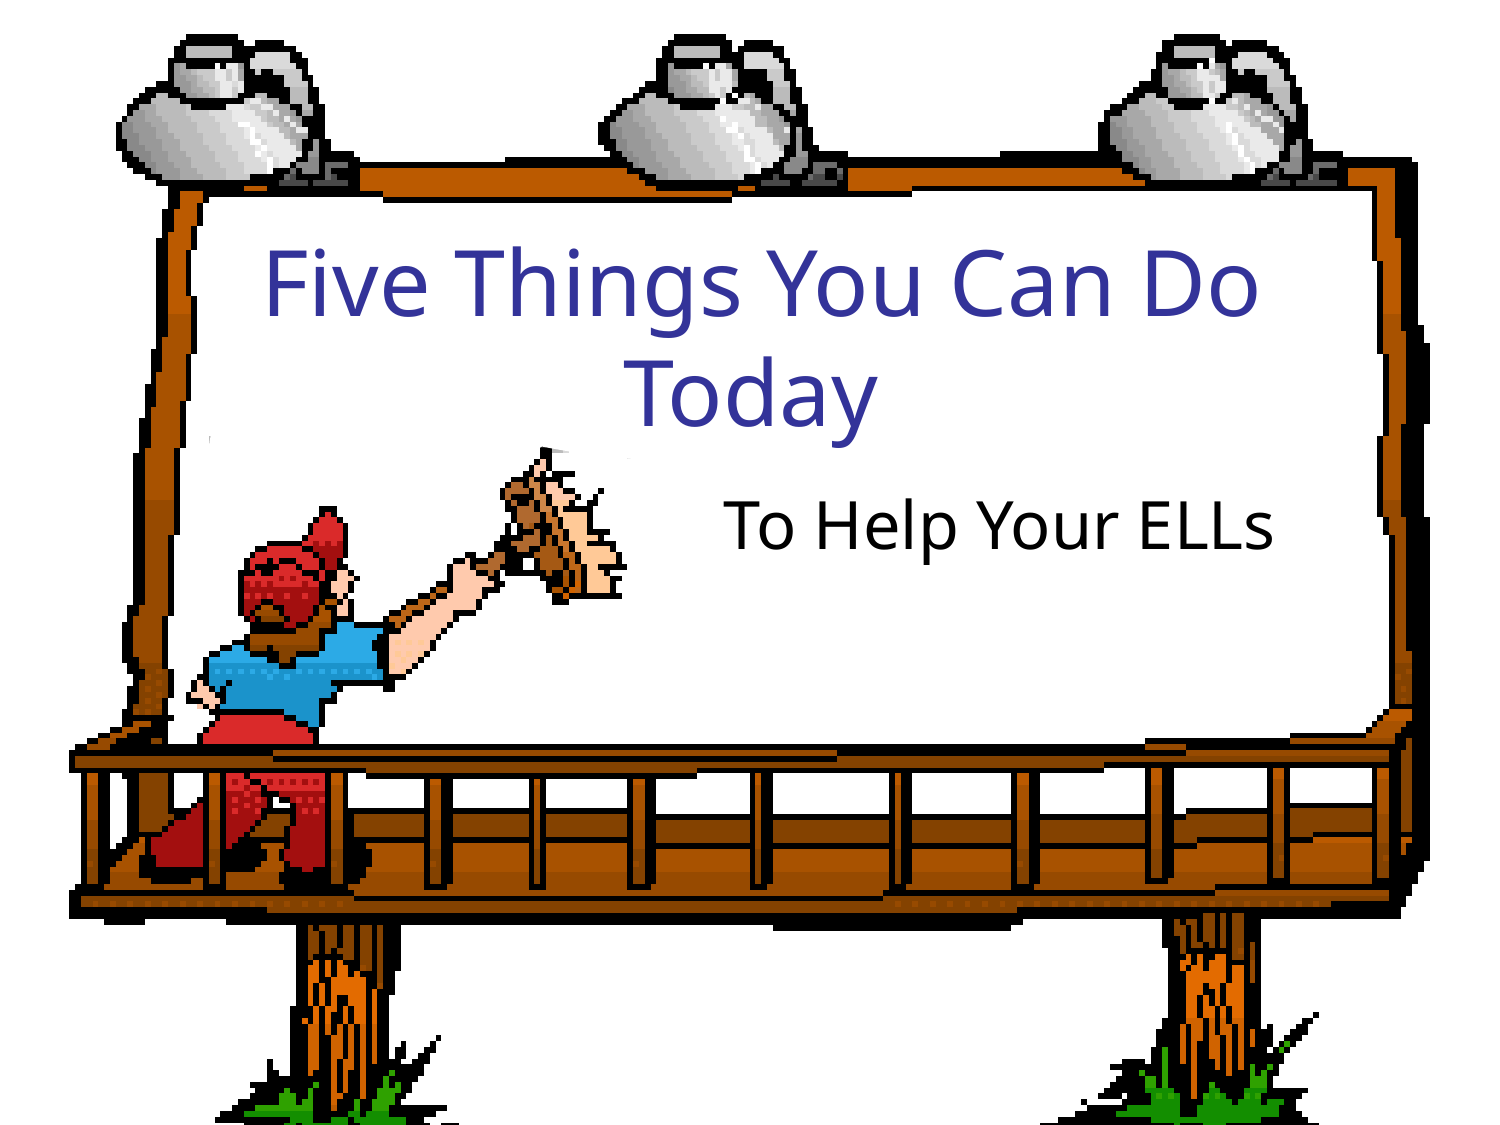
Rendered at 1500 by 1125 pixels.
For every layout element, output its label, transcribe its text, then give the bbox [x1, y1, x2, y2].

title Five Things You Can Do Today [162, 212, 1363, 453]
picture [0, 0, 1500, 1125]
subtitle To Help Your ELLs [612, 474, 1388, 701]
